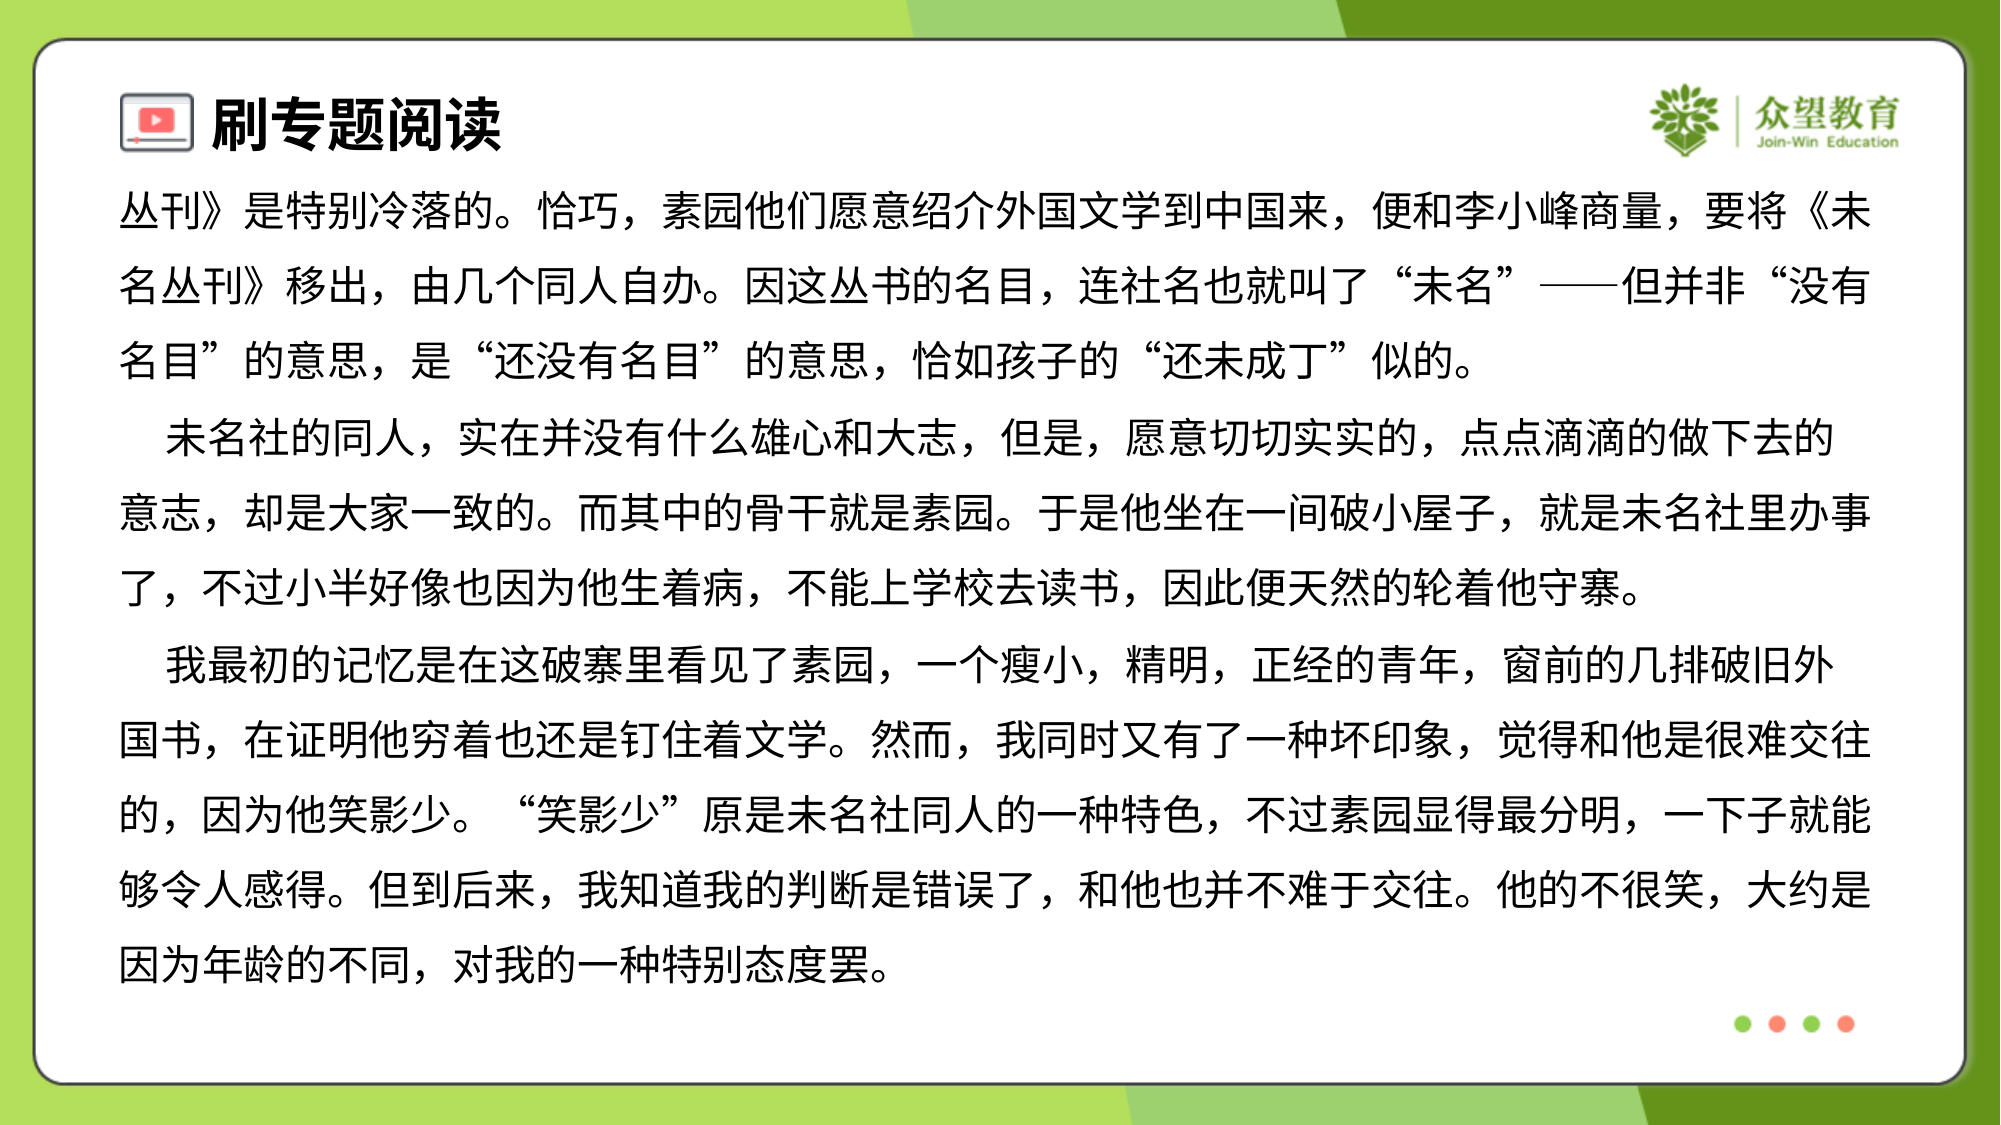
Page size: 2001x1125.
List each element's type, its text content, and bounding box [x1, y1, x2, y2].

text_box 丛刊》是特别冷落的。恰巧，素园他们愿意绍介外国文学到中国来，便和李小峰商量，要将《未 名丛刊》移出，由几个同人自办。因这丛书的名目，连社名也就叫了“未名”——但并非“没有 名目”的意思，是“还没有名目”的意思，恰如孩子的“还未成丁”似的。 未名社的同人，实在并没有什么雄心和大志，但是，愿意切切实实的，点点滴滴的做下去的 意志，却是大家一致的。而其中的骨干就是素园。于是他坐在一间破小屋子，就是未名社里办事 了，不过小半好像也因为他生着病，不能上学校去读书，因此便天然的轮着他守寨。 我最初的记忆是在这破寨里看见了素园，一个瘦小，精明，正经的青年，窗前的几排破旧外 国书，在证明他穷着也还是钉住着文学。然而，我同时又有了一种坏印象，觉得和他是很难交往 的，因为他笑影少。“笑影少”原是未名社同人的一种特色，不过素园显得最分明，一下子就能 够令人感得。但到后来，我知道我的判断是错误了，和他也并不难于交往。他的不很笑，大约是 因为年龄的不同，对我的一种特别态度罢。 [118, 159, 1883, 989]
picture [0, 0, 2000, 1125]
